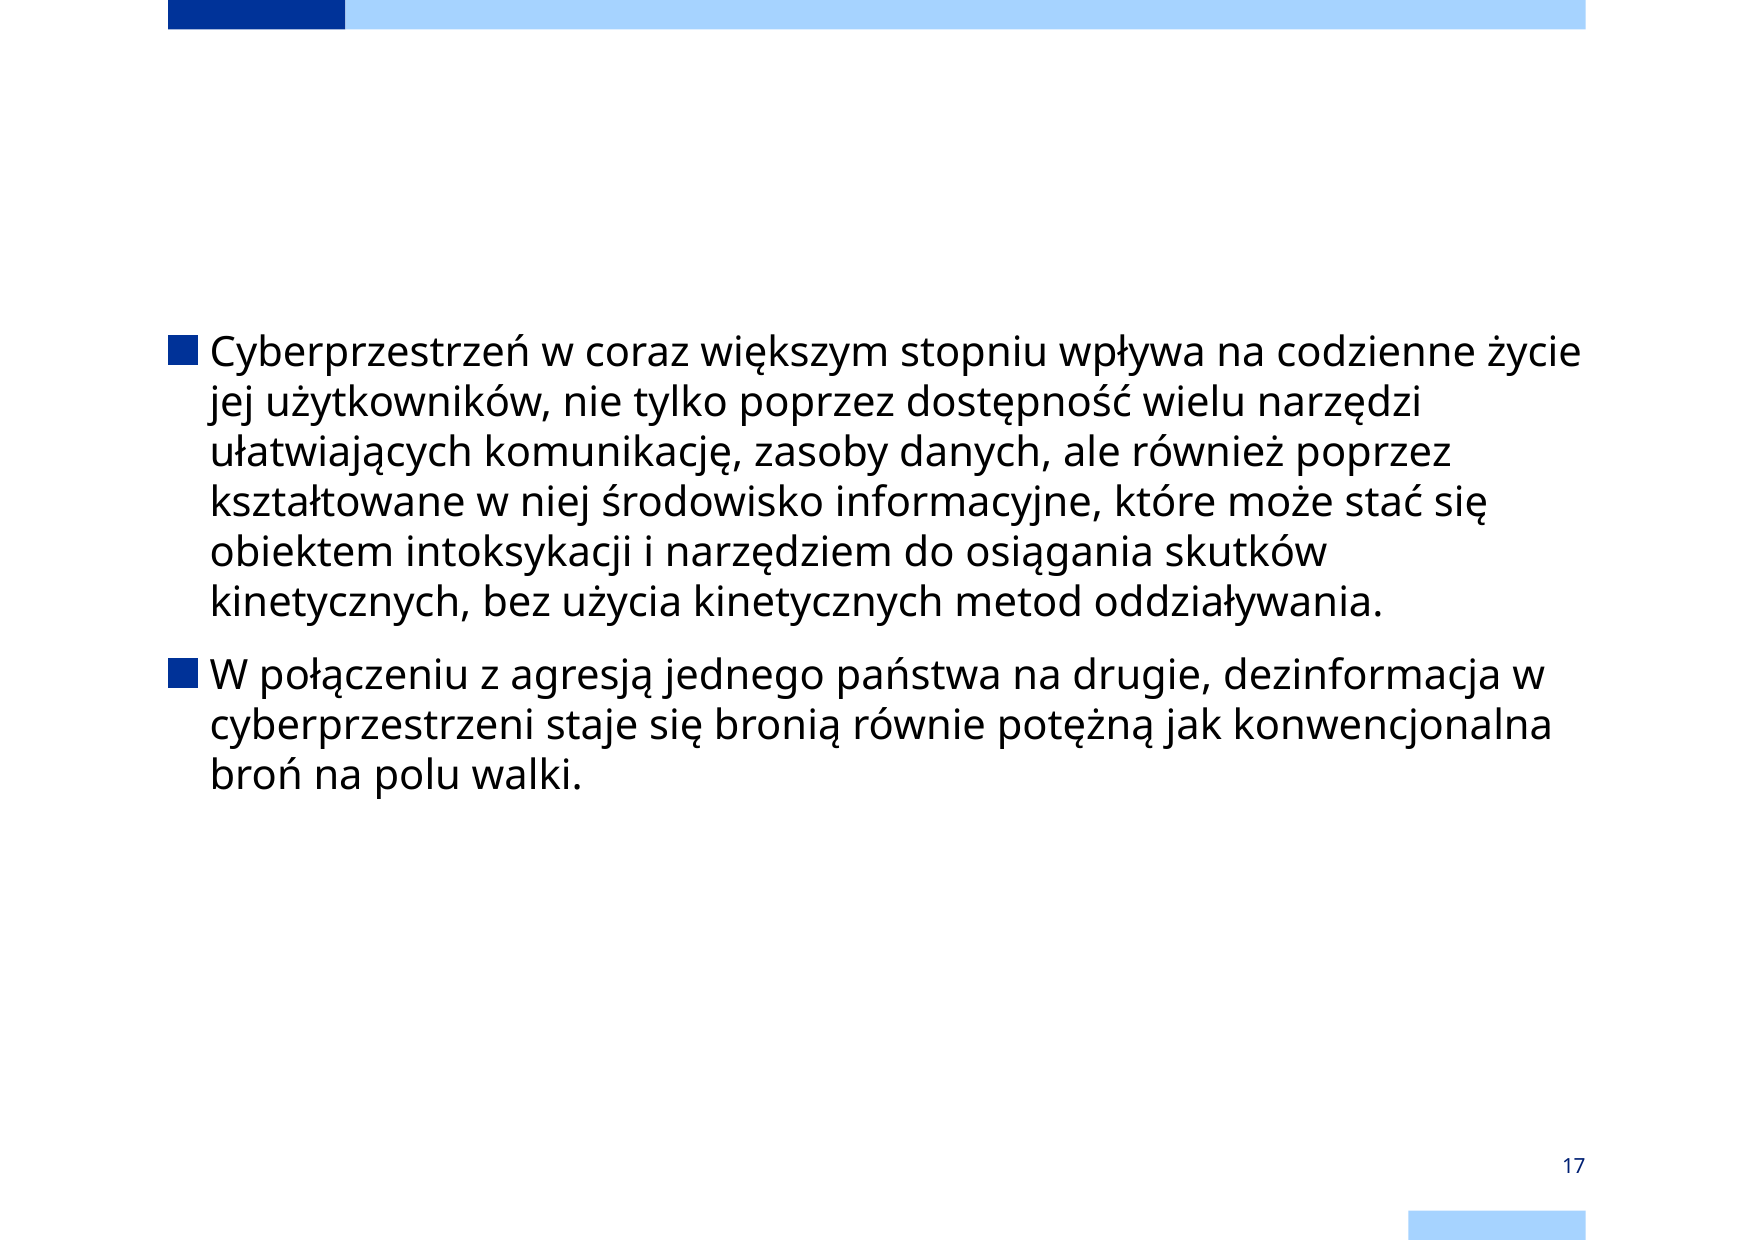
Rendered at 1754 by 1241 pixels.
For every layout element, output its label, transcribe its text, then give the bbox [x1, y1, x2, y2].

slide_number 17 [1408, 1151, 1586, 1182]
list Cyberprzestrzeń w coraz większym stopniu wpływa na codzienne życie jej użytkowników, nie tylko poprzez dostępność wielu narzędzi ułatwiających komunikację, zasoby danych, ale również poprzez kształtowane w niej środowisko informacyjne, które może stać się obiektem intoksykacji i narzędziem do osiągania skutków kinetycznych, bez użycia kinetycznych metod oddziaływania. W połączeniu z agresją jednego państwa na drugie, dezinformacja w cyberprzestrzeni staje się bronią równie potężną jak konwencjonalna broń na polu walki. [168, 324, 1586, 1093]
picture [168, 335, 198, 365]
picture [168, 658, 198, 688]
